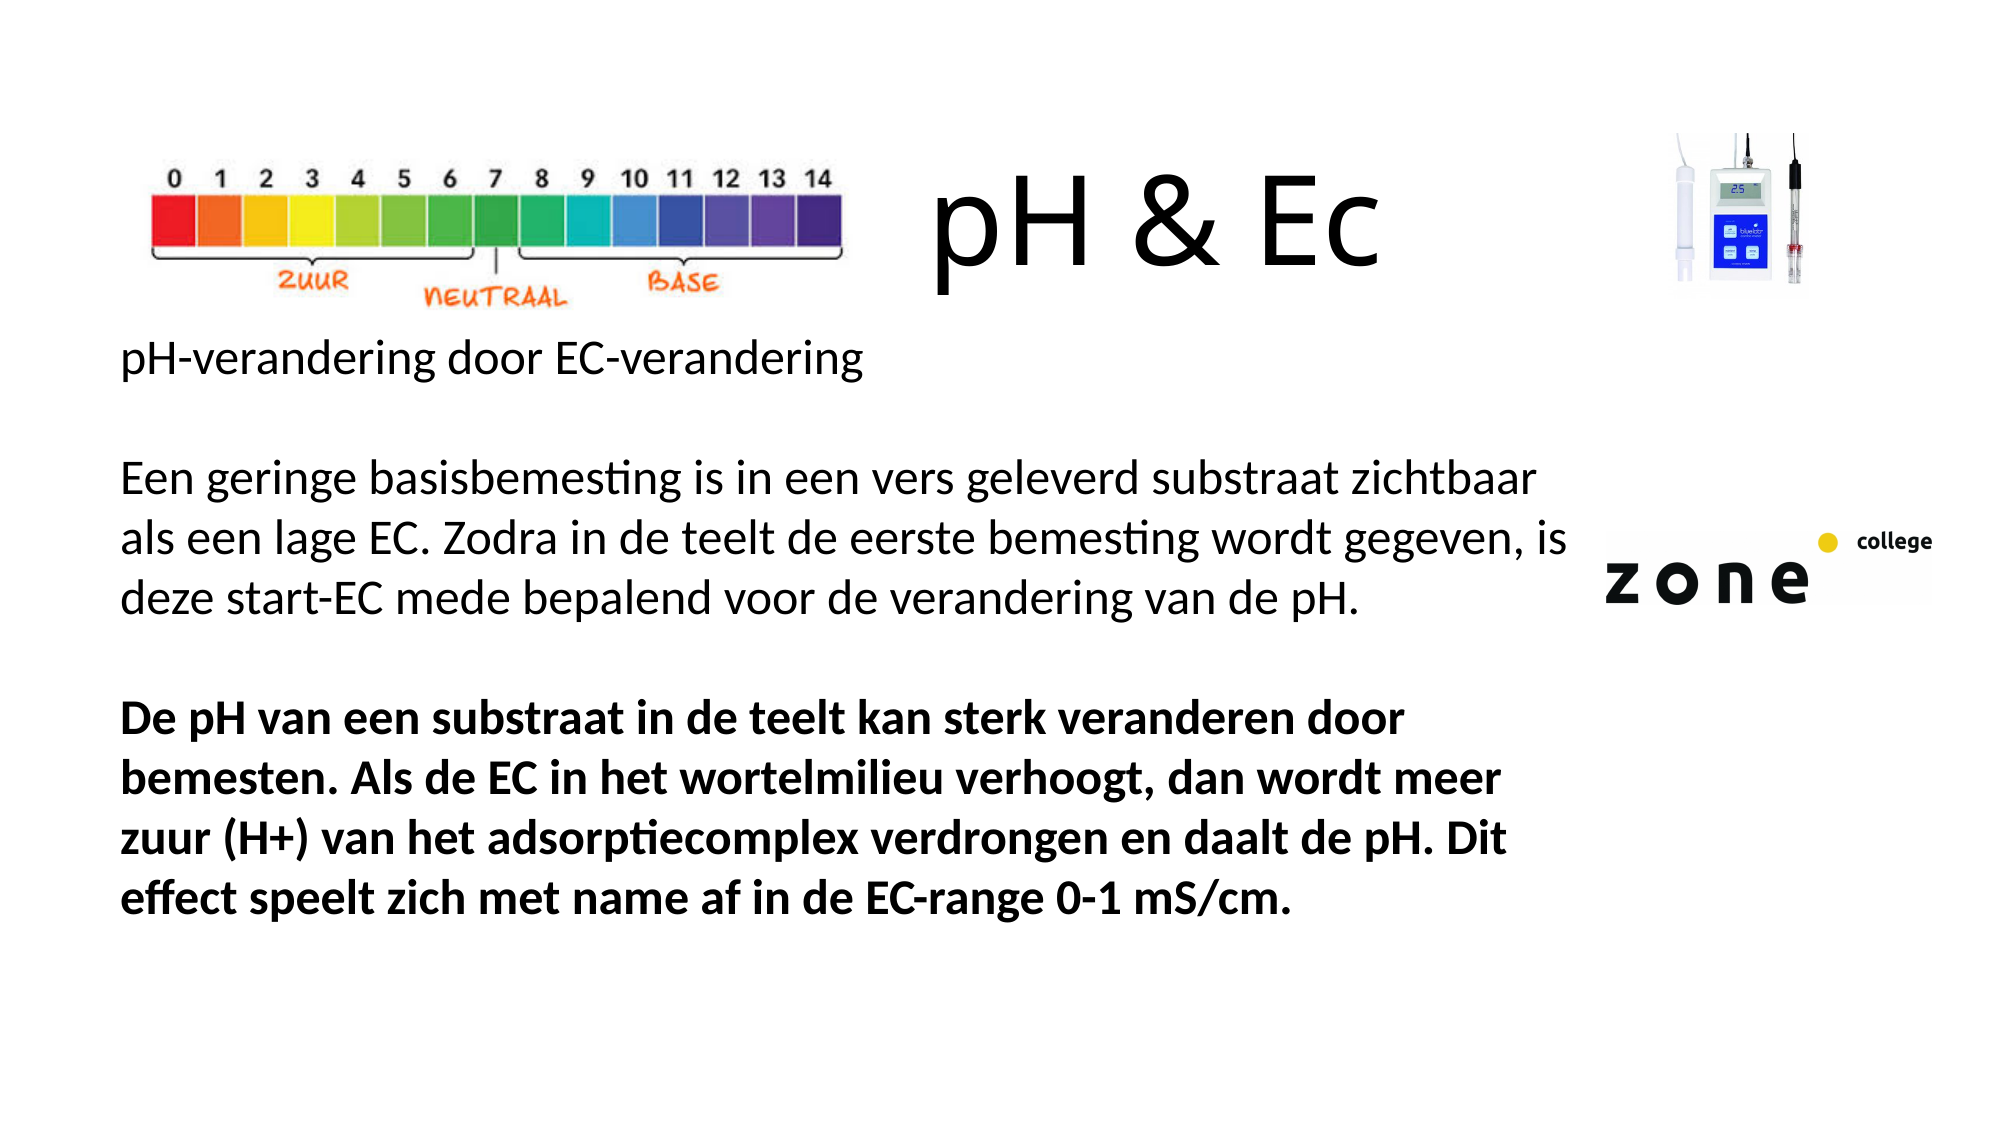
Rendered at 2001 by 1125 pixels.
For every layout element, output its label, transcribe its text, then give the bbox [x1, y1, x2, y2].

picture [1654, 133, 1821, 299]
text_box pH & Ec [912, 133, 1399, 298]
picture [136, 147, 860, 318]
picture [1606, 531, 1932, 605]
text_box pH-verandering door EC-verandering Een geringe basisbemesting is in een vers geleverd substraat zichtbaar als een lage EC. Zodra in de teelt de eerste bemesting wordt gegeven, is deze start-EC mede bepalend voor de verandering van de pH. De pH van een substraat in de teelt kan sterk veranderen door bemesten. Als de EC in het wortelmilieu verhoogt, dan wordt meer zuur (H+) van het adsorptiecomplex verdrongen en daalt de pH. Dit effect speelt zich met name af in de EC-range 0-1 mS/cm. [105, 317, 1607, 993]
